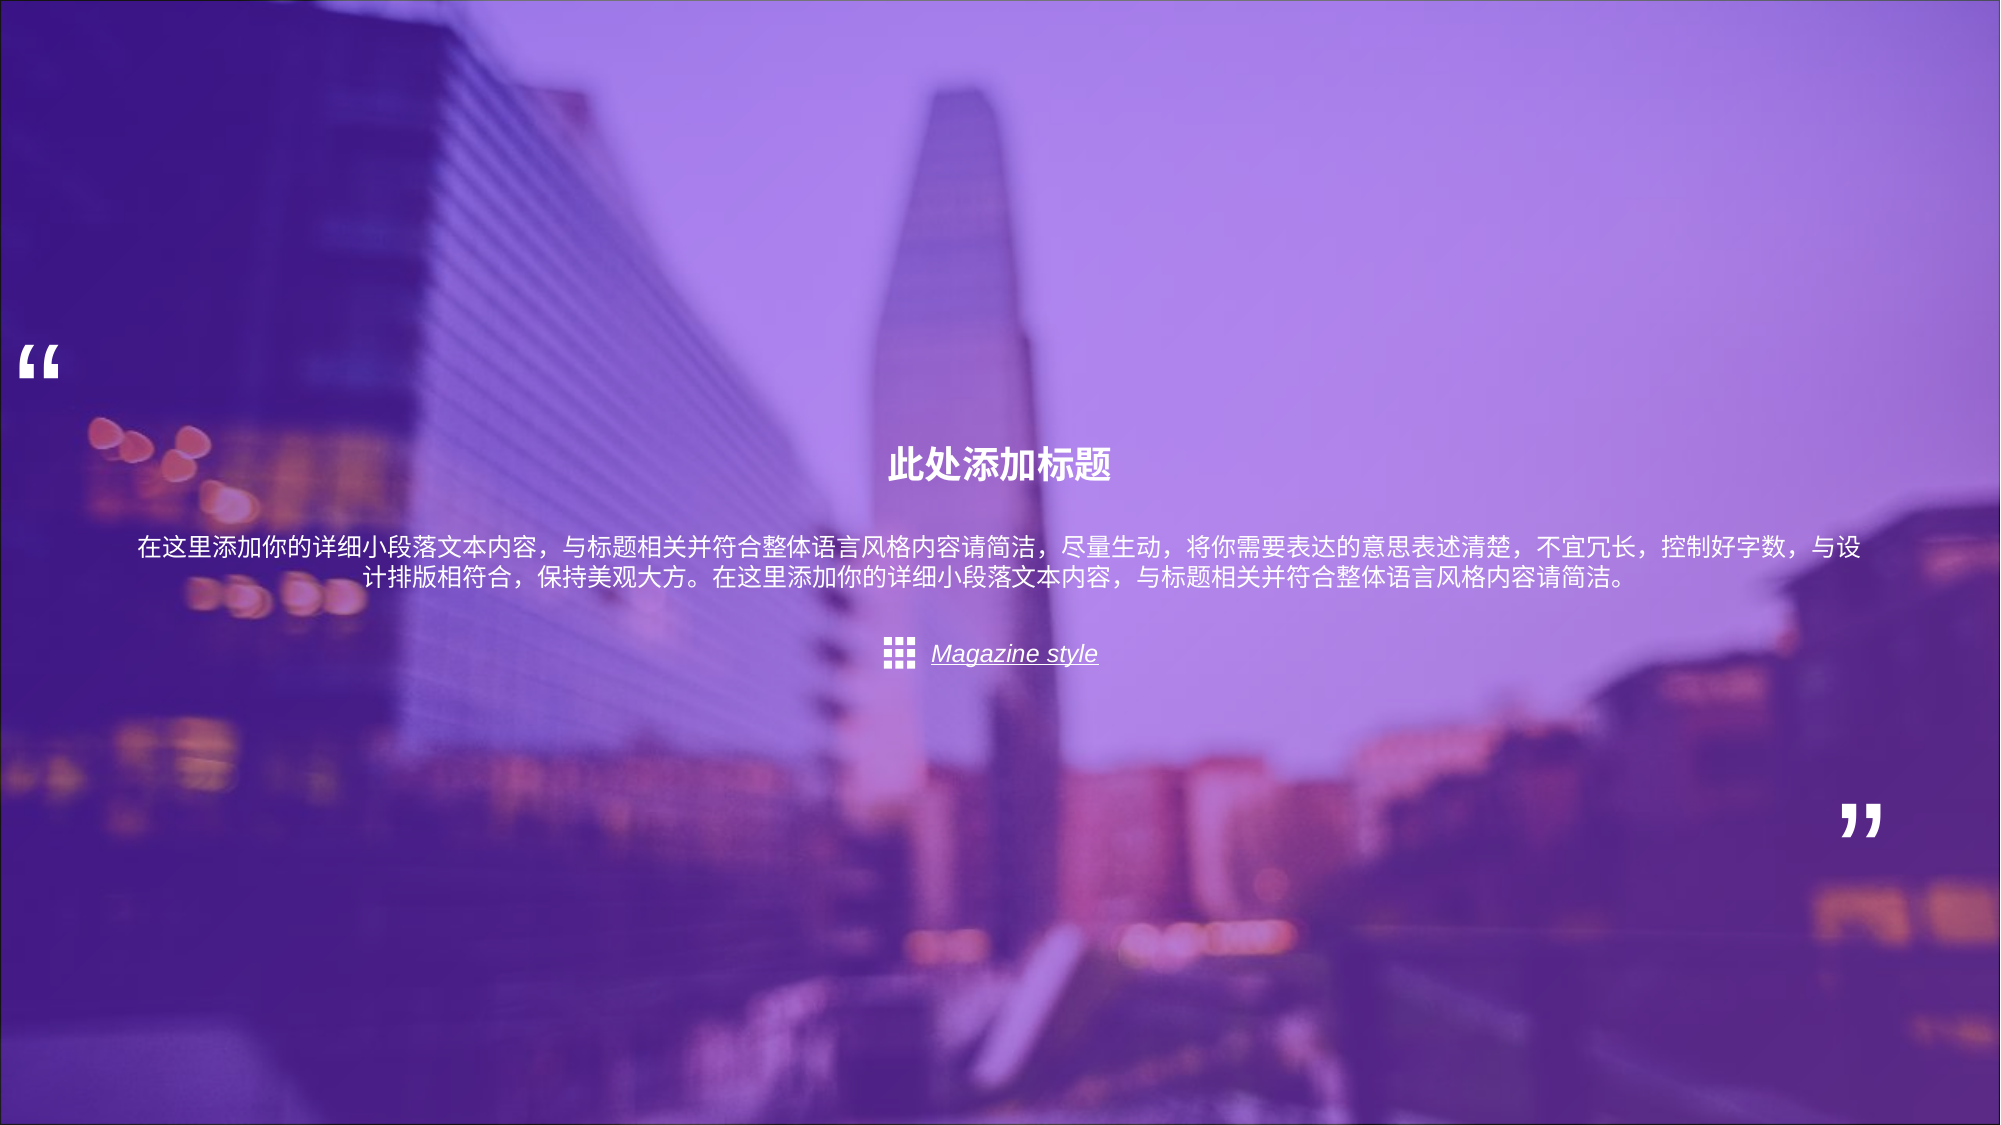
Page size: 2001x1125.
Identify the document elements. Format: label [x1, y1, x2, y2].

text_box [883, 630, 1117, 676]
text_box [0, 0, 2000, 1125]
text_box [114, 434, 1885, 601]
